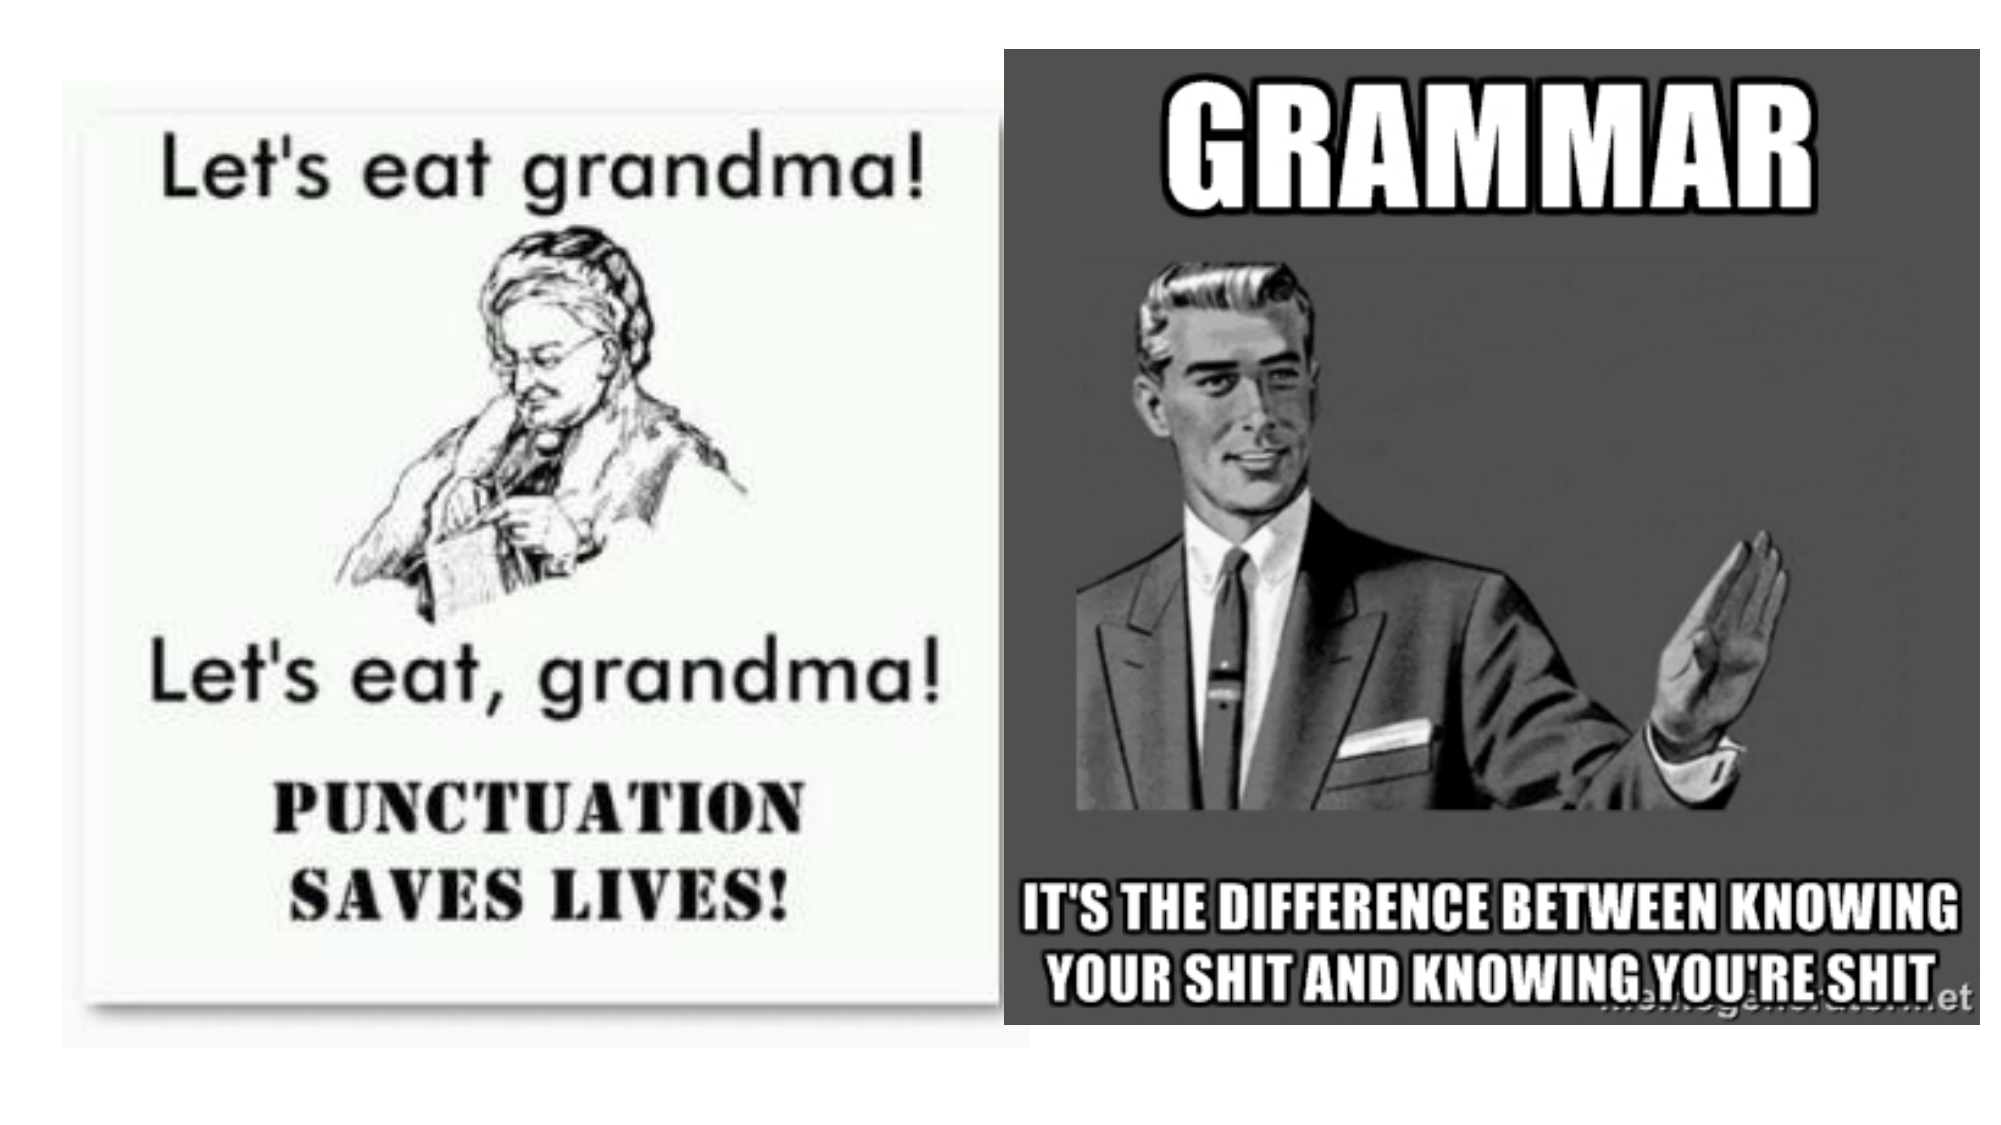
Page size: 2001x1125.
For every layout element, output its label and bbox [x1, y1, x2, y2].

picture [62, 49, 1980, 1048]
